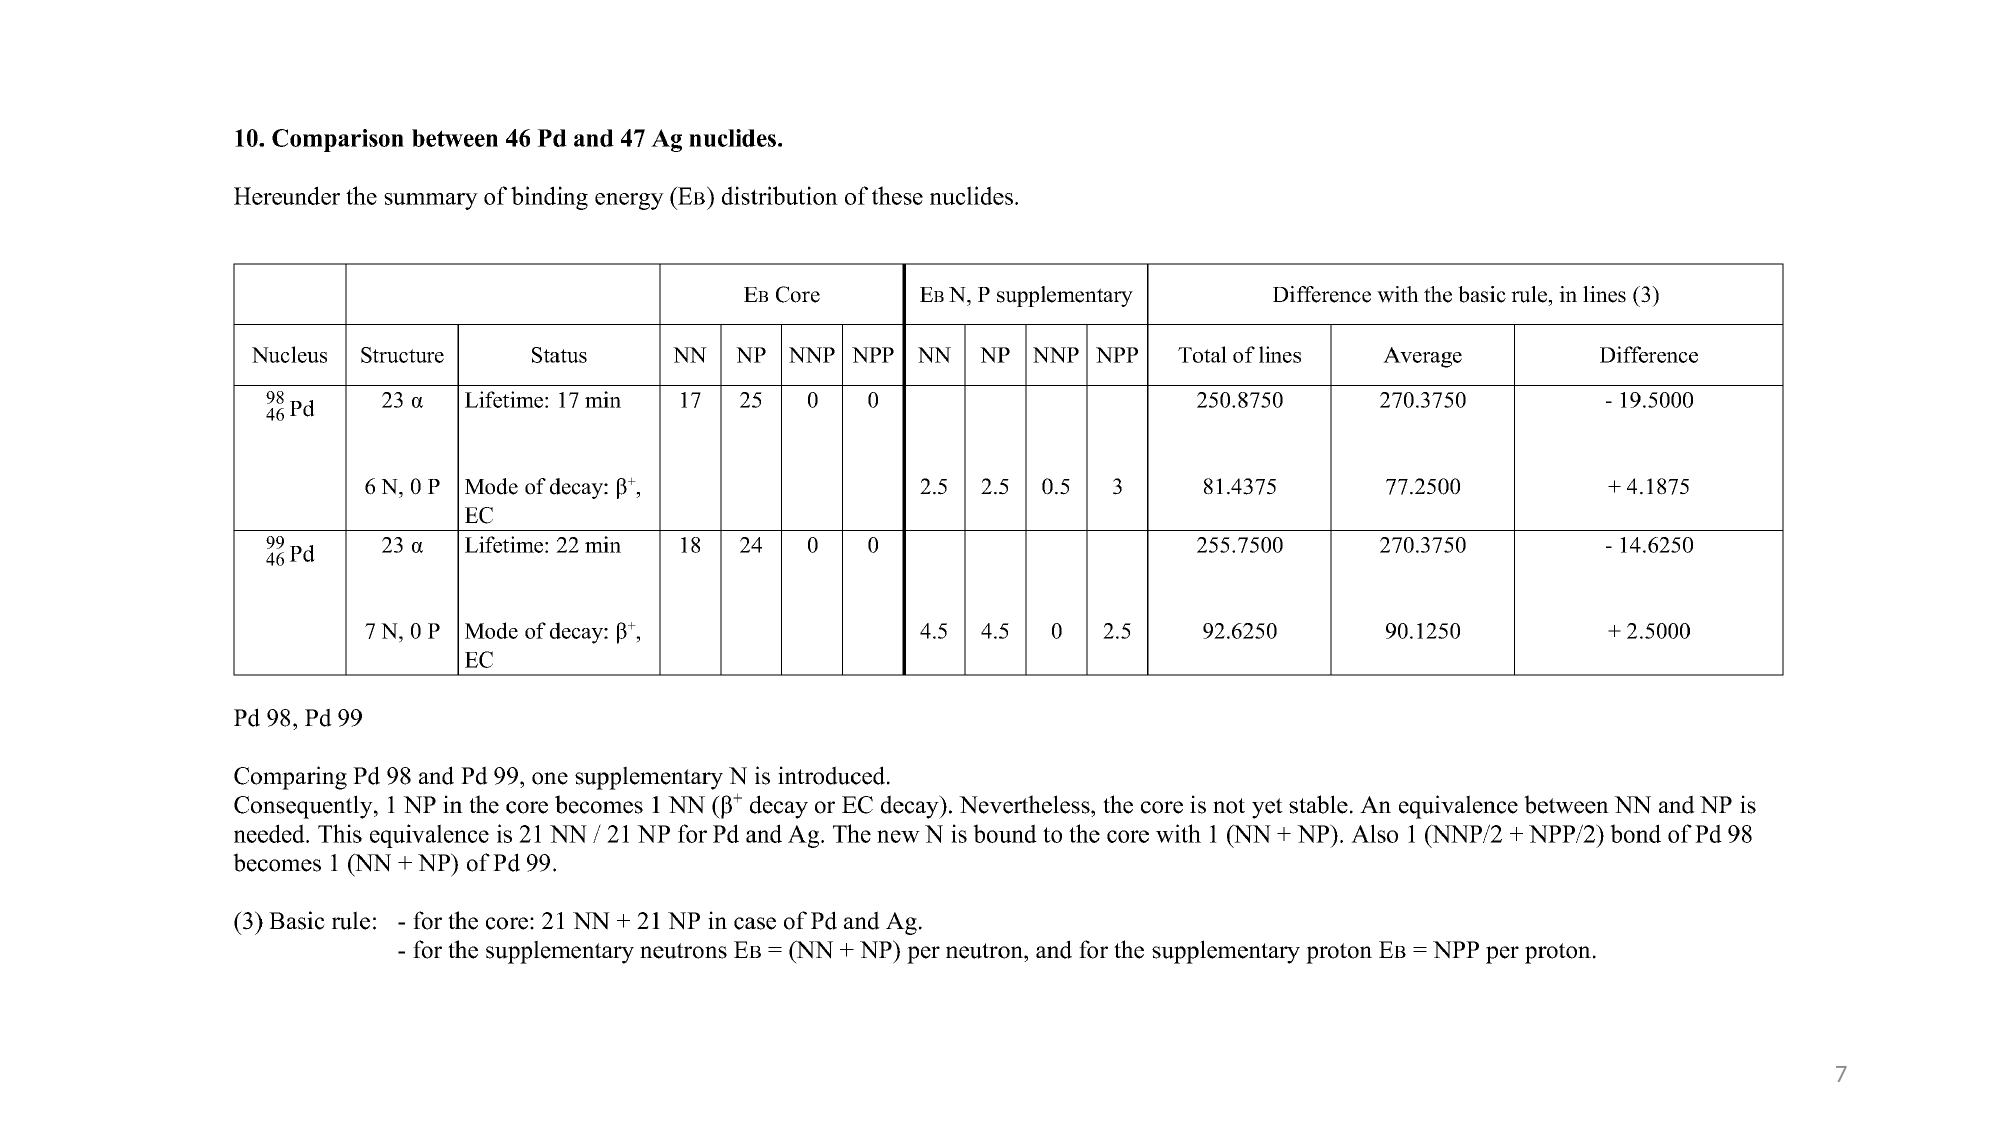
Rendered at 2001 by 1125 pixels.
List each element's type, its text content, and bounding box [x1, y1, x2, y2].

slide_number 7 [1412, 1042, 1863, 1103]
picture [114, 98, 1886, 1027]
